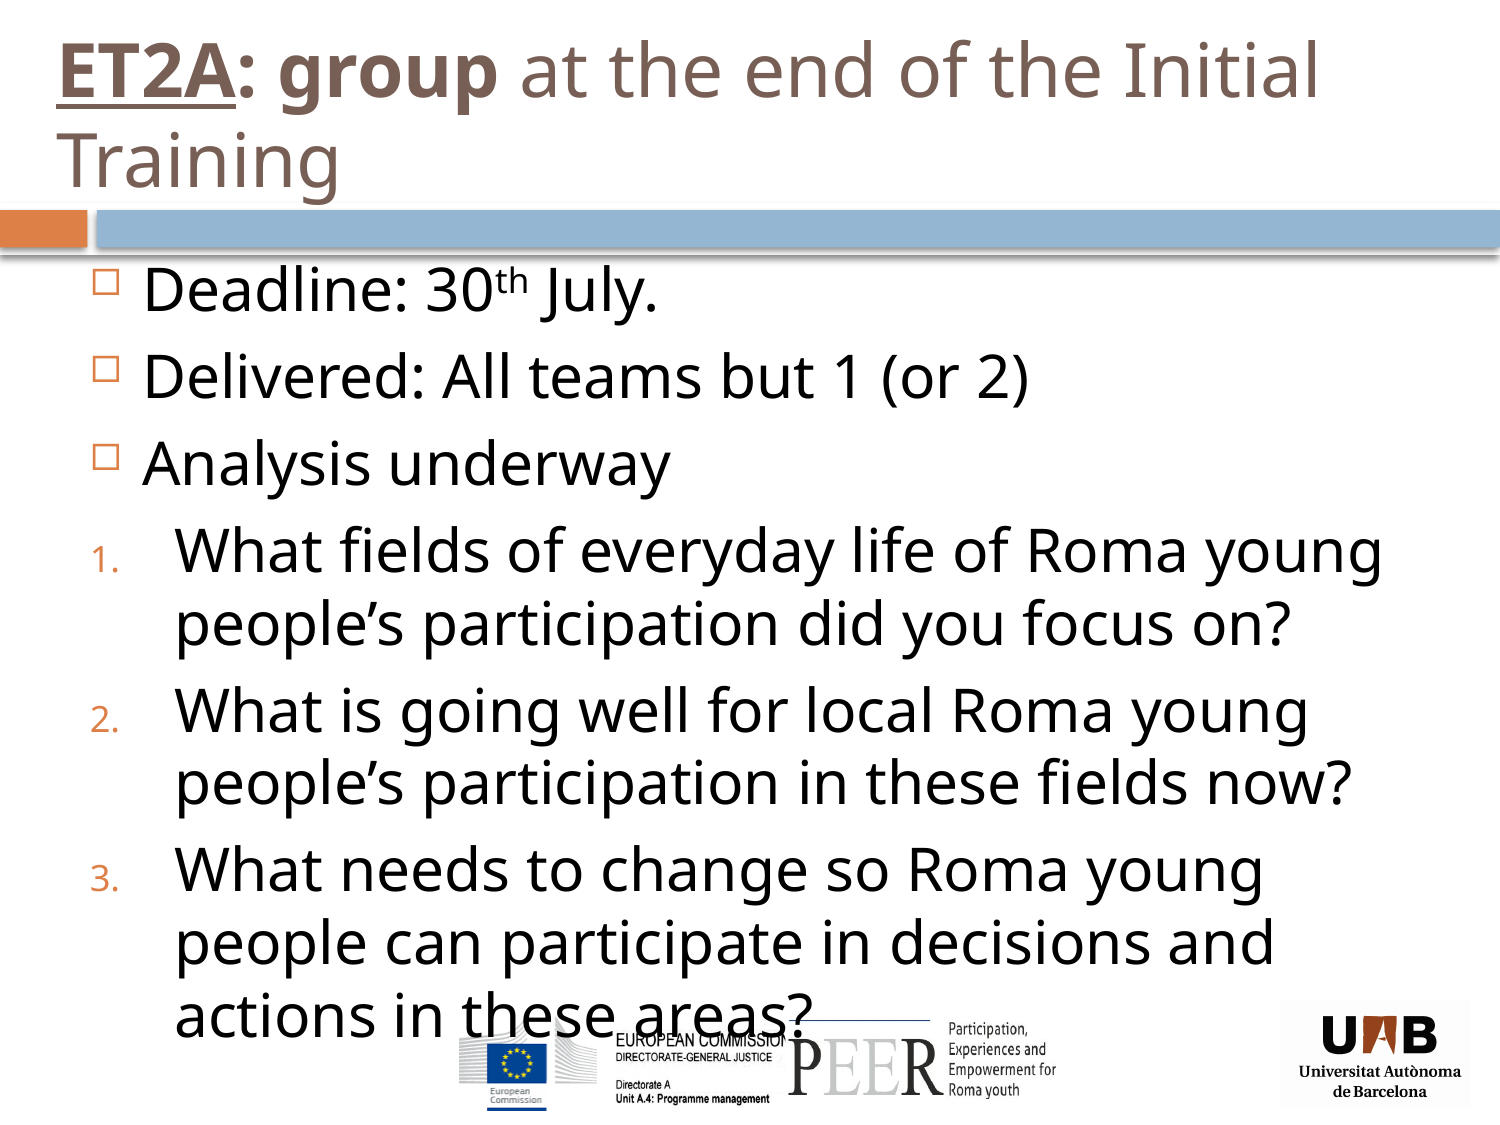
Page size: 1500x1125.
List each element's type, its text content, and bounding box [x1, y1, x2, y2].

list Deadline: 30th July. Delivered: All teams but 1 (or 2) Analysis underway What fields of everyday life of Roma young people’s participation did you focus on? What is going well for local Roma young people’s participation in these fields now? What needs to change so Roma young people can participate in decisions and actions in these areas? [75, 243, 1425, 1059]
picture [1279, 999, 1471, 1109]
picture [785, 1059, 1057, 1099]
title ET2A: group at the end of the Initial Training [41, 19, 1471, 207]
picture [459, 1059, 597, 1111]
